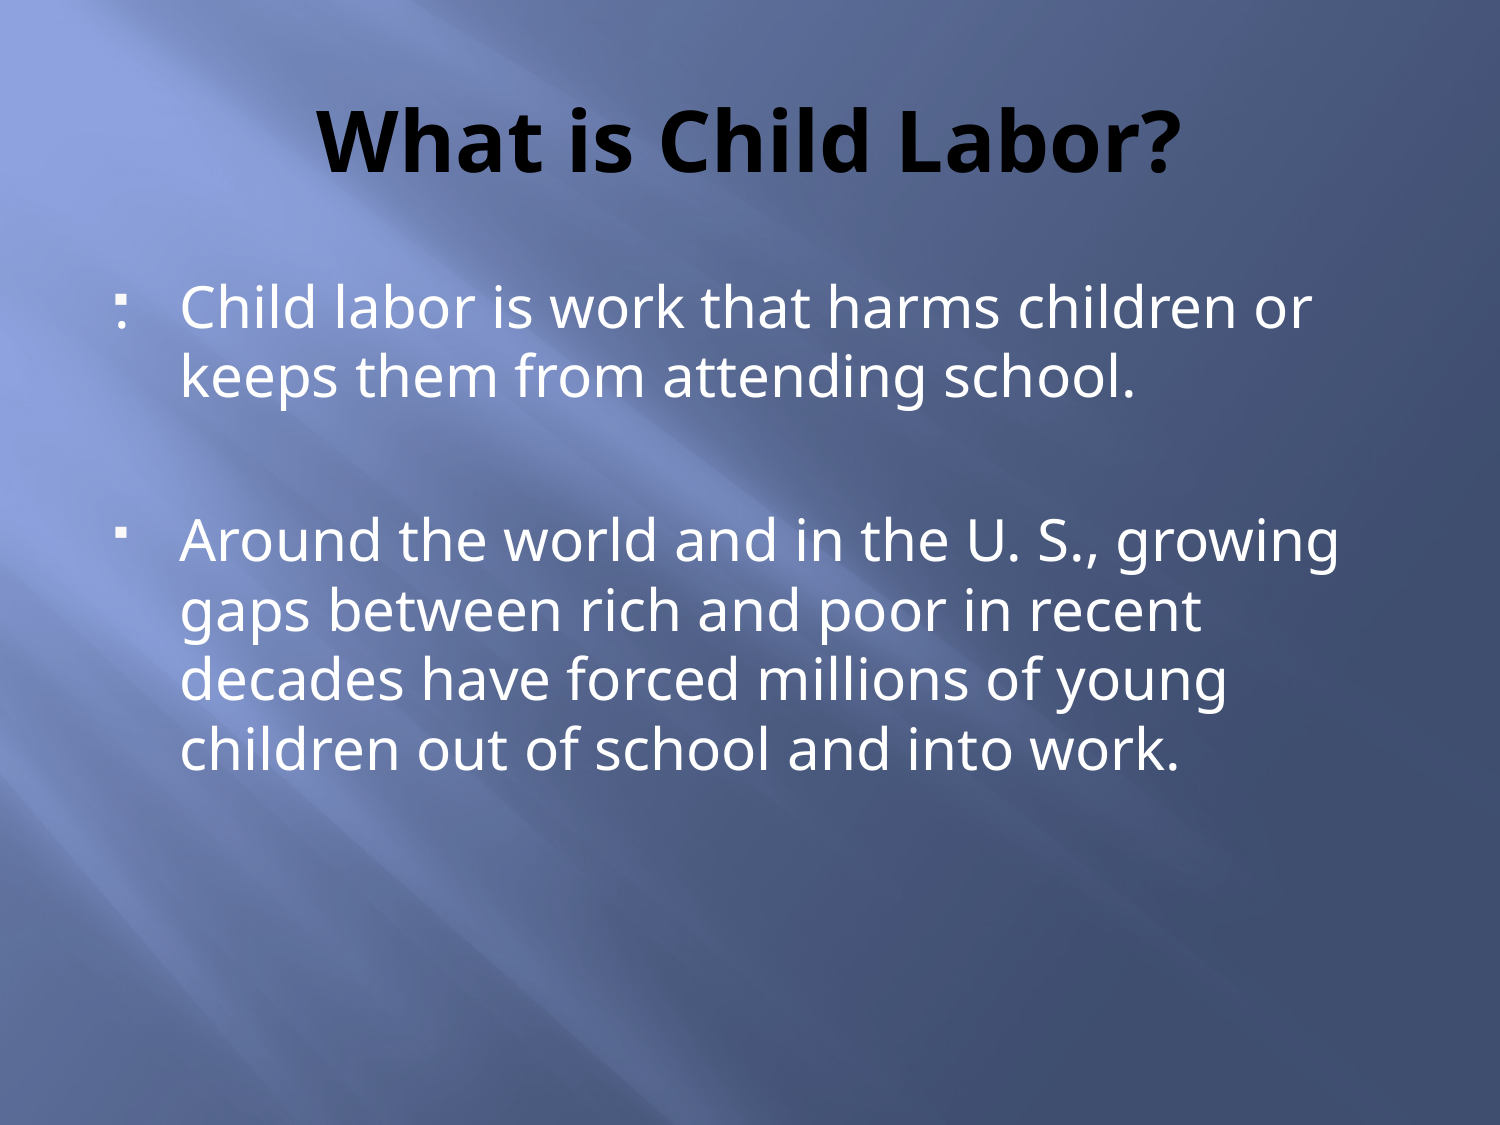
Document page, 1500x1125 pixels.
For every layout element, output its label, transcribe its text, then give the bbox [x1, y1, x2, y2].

text_box . [99, 262, 1125, 348]
title What is Child Labor? [75, 45, 1425, 233]
list Child labor is work that harms children or keeps them from attending school. Around the world and in the U. S., growing gaps between rich and poor in recent decades have forced millions of young children out of school and into work. [75, 262, 1425, 1035]
